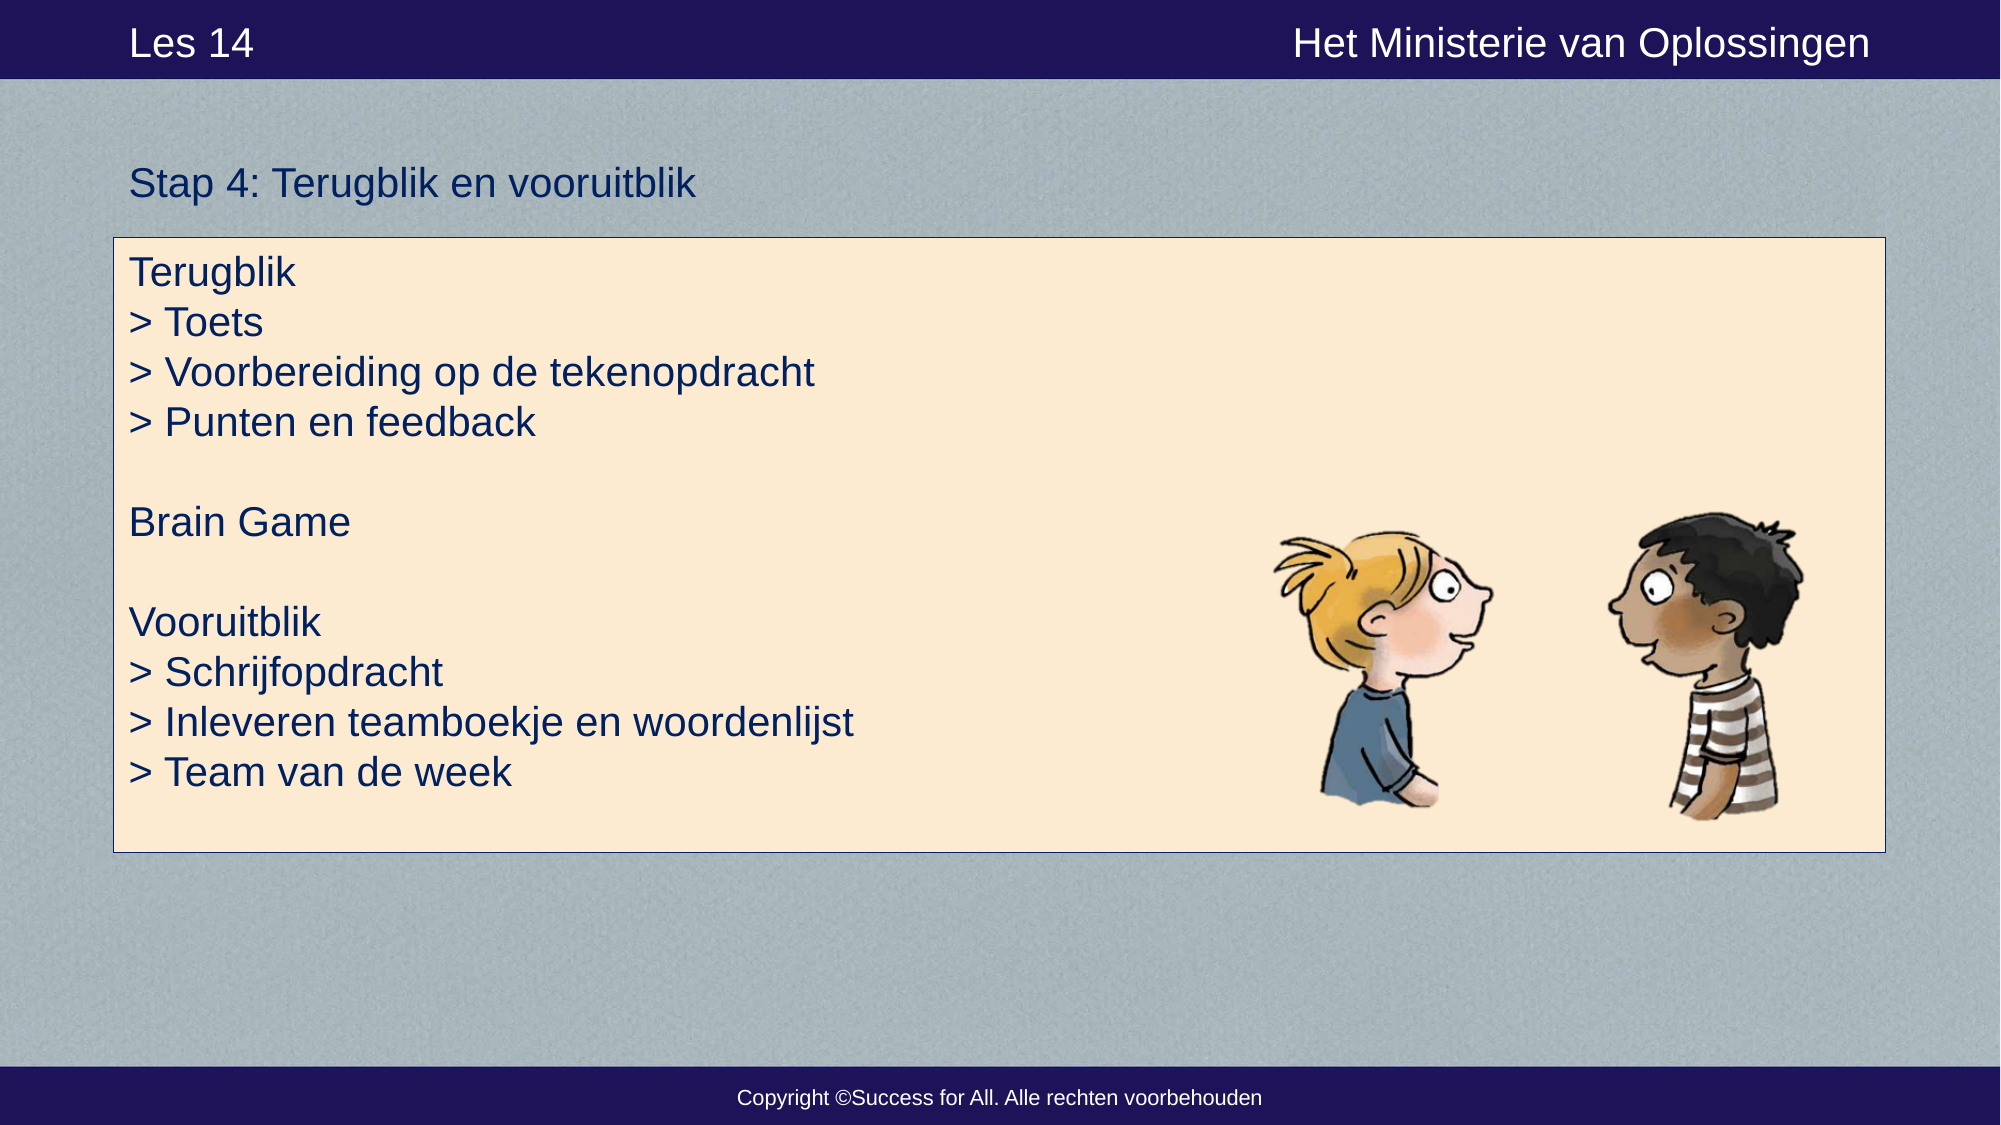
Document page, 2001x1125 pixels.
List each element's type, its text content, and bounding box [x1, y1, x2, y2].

text_box Stap 4: Terugblik en vooruitblik [113, 148, 1635, 214]
picture [0, 0, 2001, 1125]
text_box Het Ministerie van Oplossingen [999, 8, 1886, 73]
text_box Les 14 [114, 8, 354, 73]
text_box Terugblik > Toets > Voorbereiding op de tekenopdracht > Punten en feedback Brain Game Vooruitblik > Schrijfopdracht > Inleveren teamboekje en woordenlijst > Team van de week [113, 237, 1886, 853]
text_box Copyright ©Success for All. Alle rechten voorbehouden [0, 1076, 2000, 1125]
